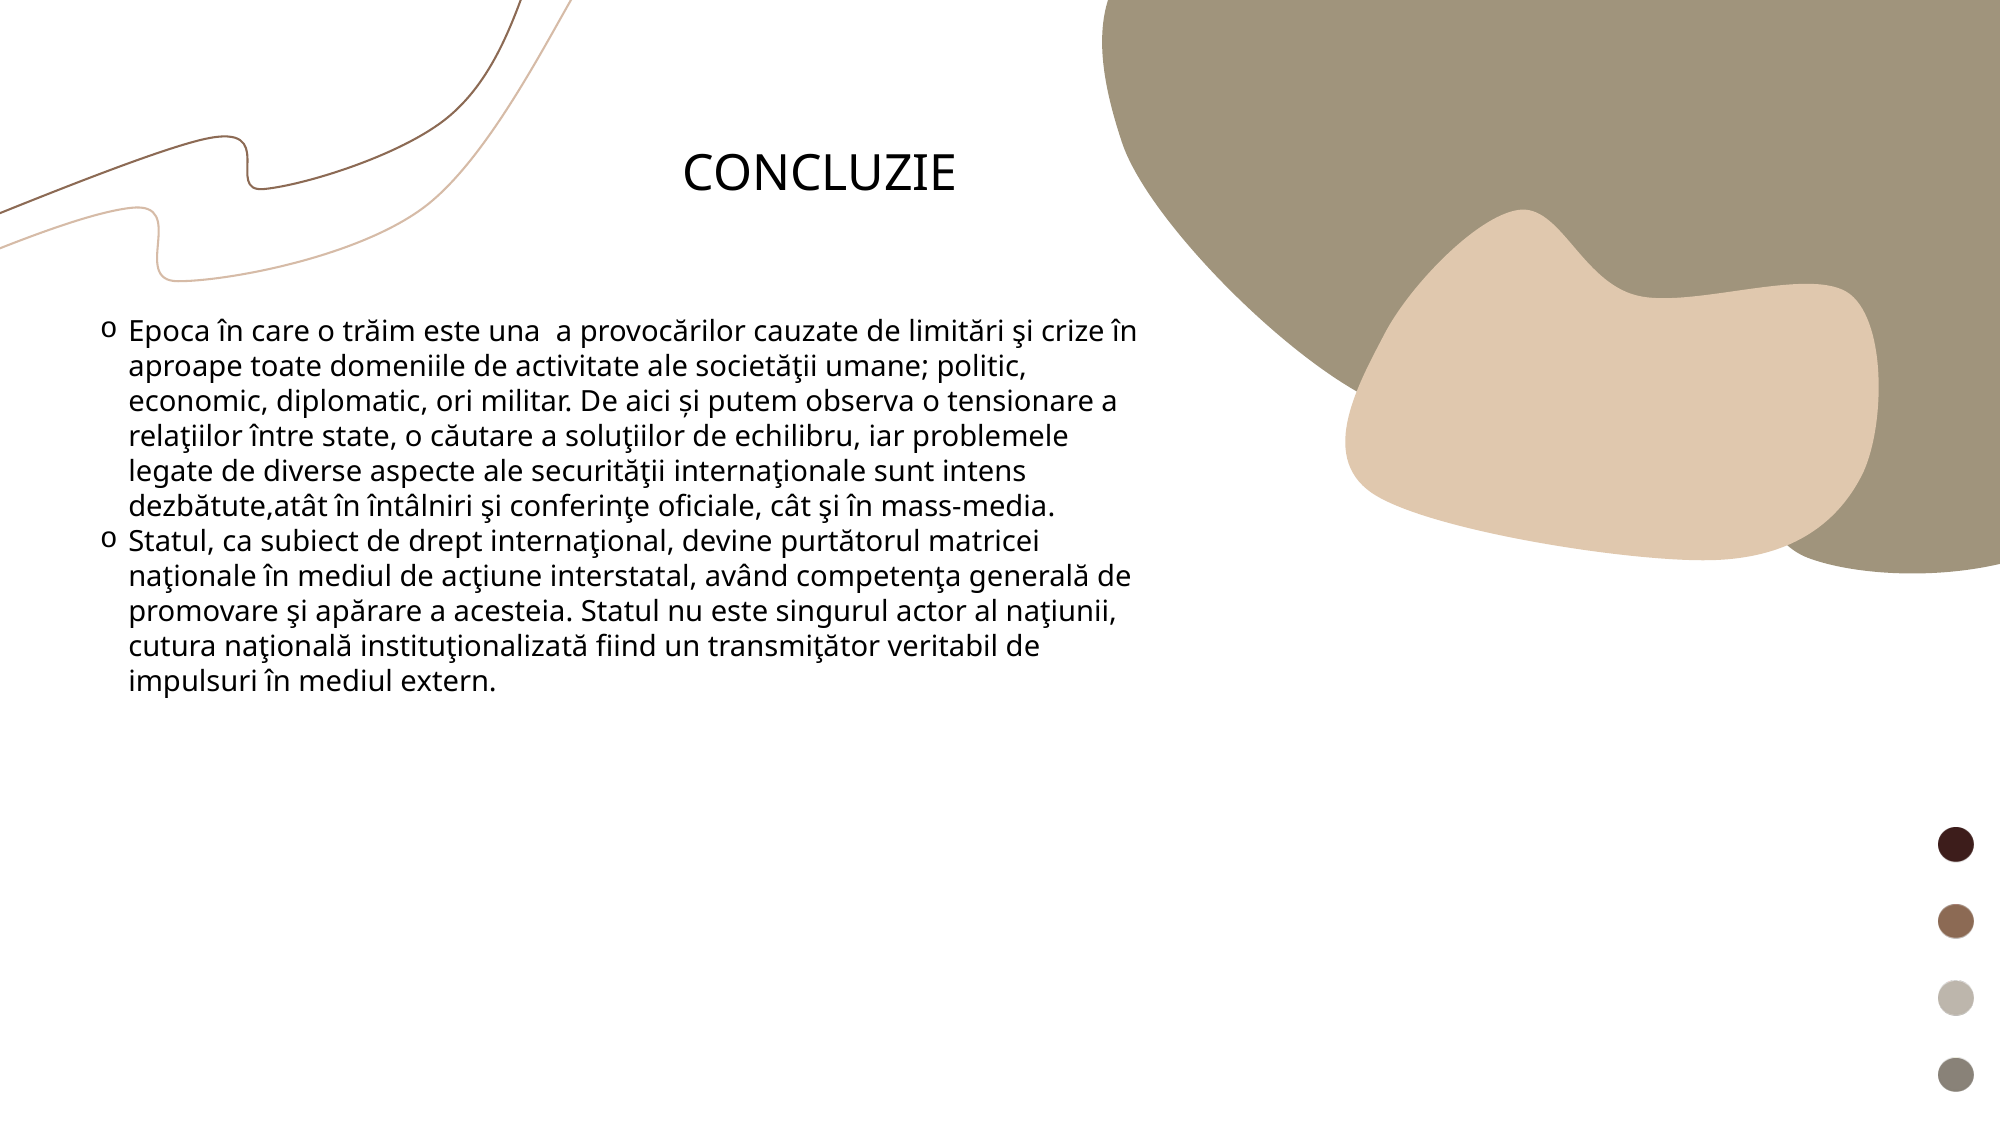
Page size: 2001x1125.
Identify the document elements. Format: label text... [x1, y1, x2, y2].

text_box [0, 0, 573, 283]
picture [1938, 827, 1974, 1092]
text_box [1101, 0, 2000, 575]
text_box [1344, 208, 1880, 562]
text_box [0, 0, 522, 215]
text_box CONCLUZIE [583, 133, 1057, 208]
text_box Epoca în care o trăim este una a provocărilor cauzate de limitări şi crize în aproape toate domeniile de activitate ale societăţii umane; politic, economic, diplomatic, ori militar. De aici și putem observa o tensionare a relaţiilor între state, o căutare a soluţiilor de echilibru, iar problemele legate de diverse aspecte ale securităţii internaţionale sunt intens dezbătute,atât în întâlniri şi conferinţe oficiale, cât şi în mass-media. Statul, ca subiect de drept internaţional, devine purtătorul matricei naţionale în mediul de acţiune interstatal, având competenţa generală de promovare şi apărare a acesteia. Statul nu este singurul actor al naţiunii, cutura naţională instituţionalizată fiind un transmiţător veritabil de impulsuri în mediul extern. [85, 305, 1168, 705]
